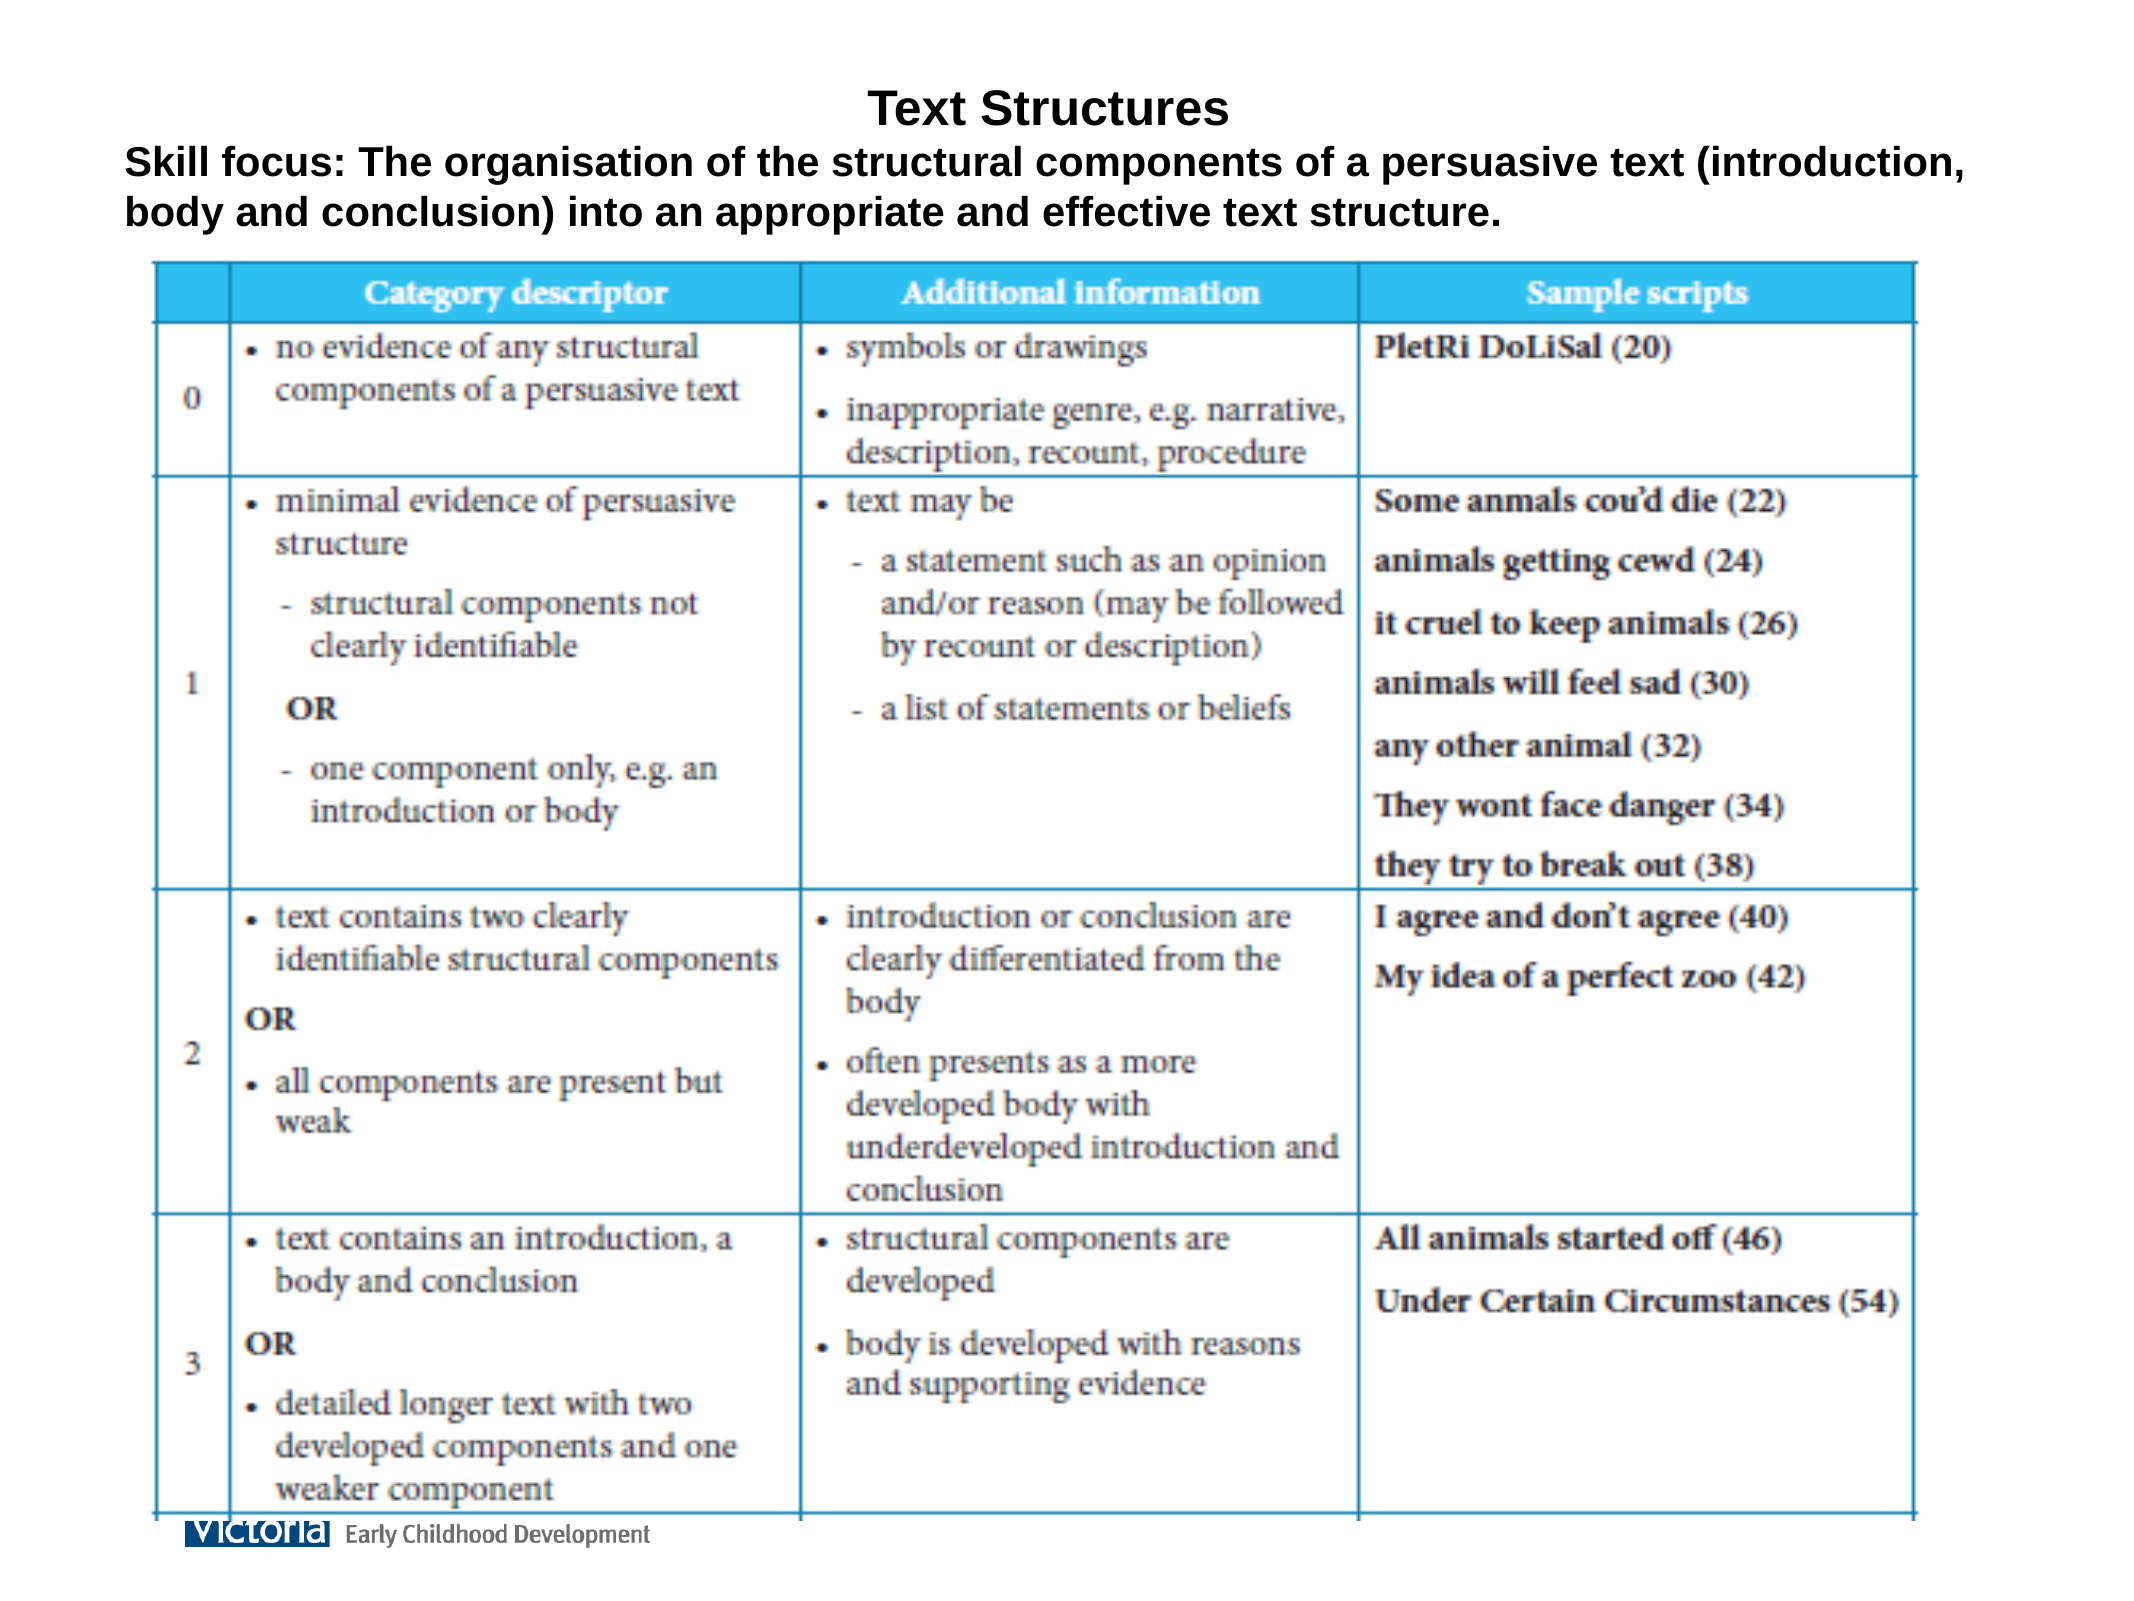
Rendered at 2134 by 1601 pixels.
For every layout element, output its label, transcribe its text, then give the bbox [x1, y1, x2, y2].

picture [85, 244, 2066, 1548]
text_box Text Structures Skill focus: The organisation of the structural components of a persuasive text (introduction, body and conclusion) into an appropriate and effective text structure. [109, 67, 1988, 243]
